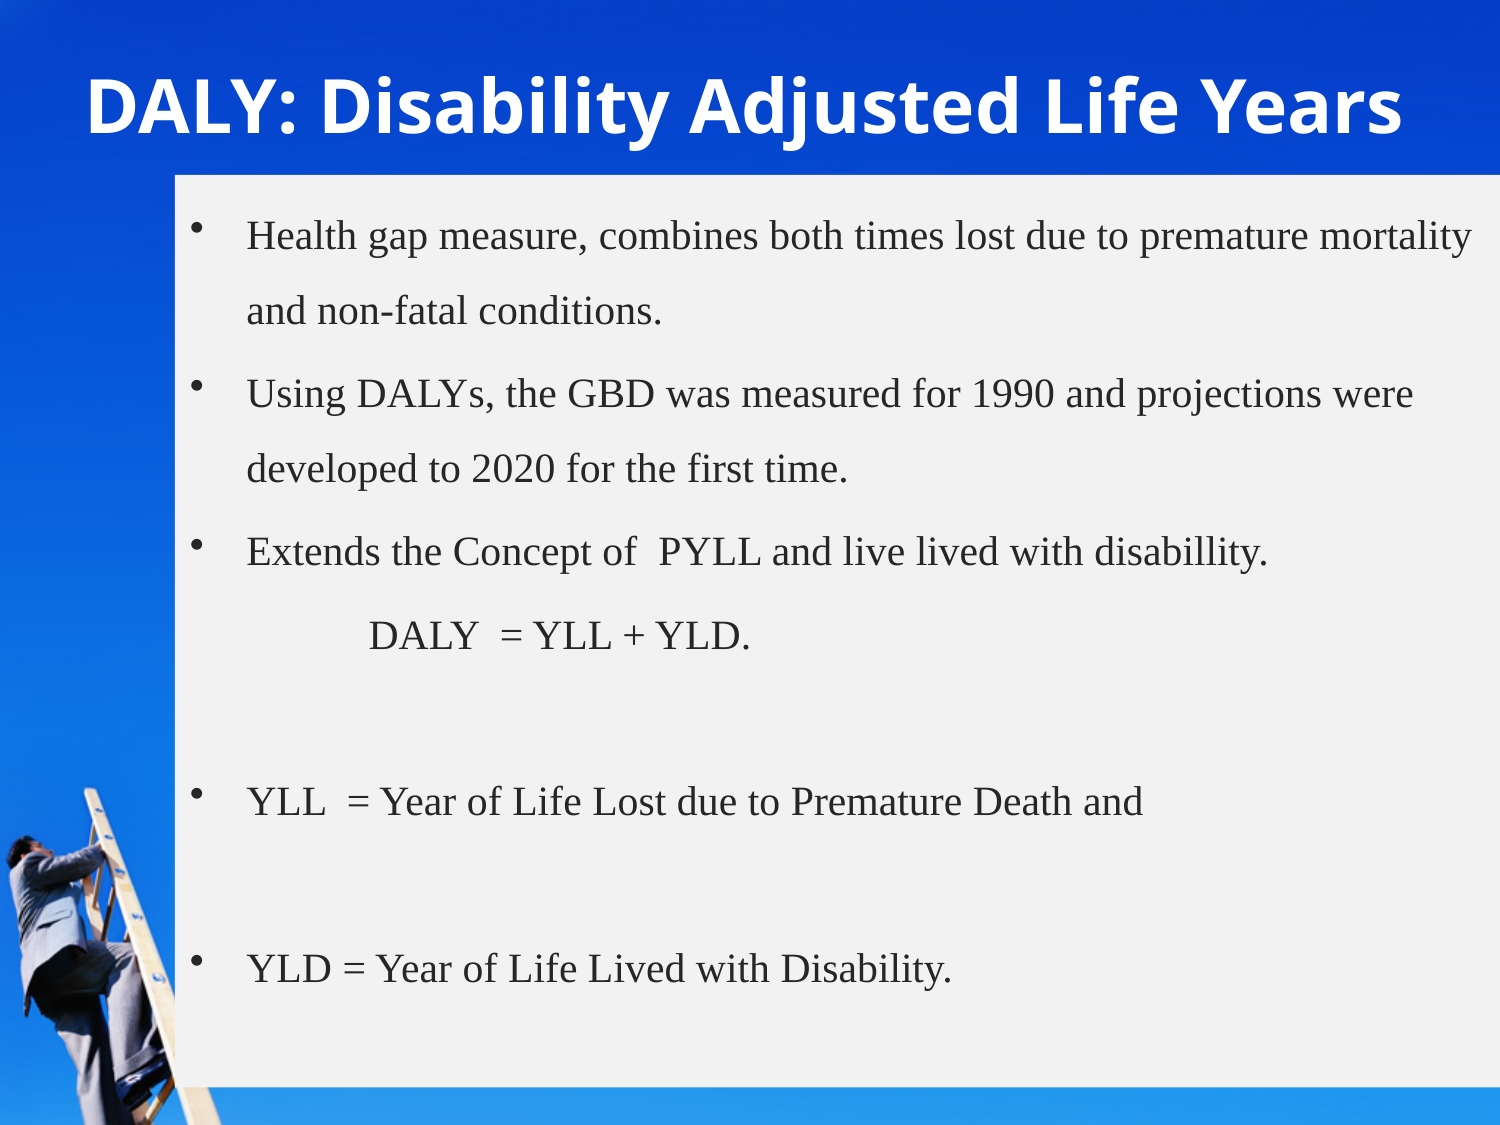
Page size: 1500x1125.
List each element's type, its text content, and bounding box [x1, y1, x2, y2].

list Health gap measure, combines both times lost due to premature mortality and non-fatal conditions. Using DALYs, the GBD was measured for 1990 and projections were developed to 2020 for the first time. Extends the Concept of PYLL and live lived with disabillity. DALY = YLL + YLD. YLL = Year of Life Lost due to Premature Death and YLD = Year of Life Lived with Disability. [174, 174, 1500, 1088]
title DALY: Disability Adjusted Life Years [49, 44, 1476, 163]
picture [0, 0, 1500, 1125]
